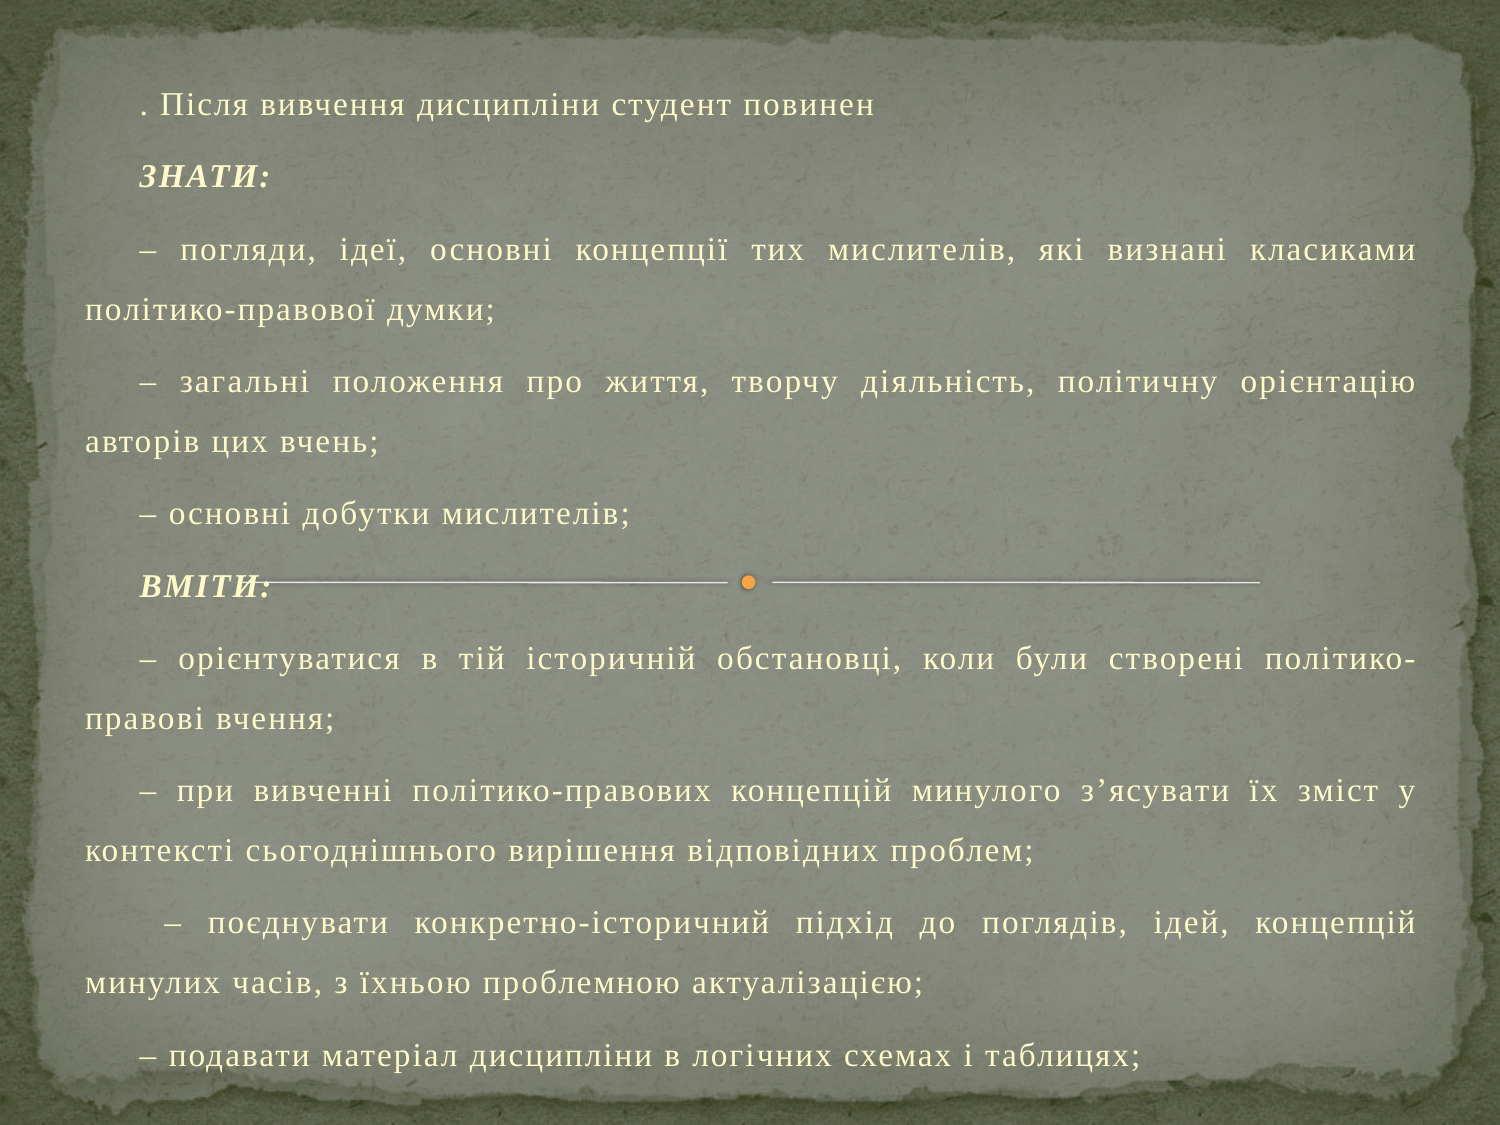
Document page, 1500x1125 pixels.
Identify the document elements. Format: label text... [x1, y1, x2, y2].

subtitle . Після вивчення дисципліни студент повинен ЗНАТИ: – погляди, ідеї, основні концепції тих мислителів, які визнані класиками політико-правової думки; – загальні положення про життя, творчу діяльність, політичну орієнтацію авторів цих вчень; – основні добутки мислителів; ВМІТИ: – орієнтуватися в тій історичній обстановці, коли були створені політико-правові вчення; – при вивченні політико-правових концепцій минулого з’ясувати їх зміст у контексті сьогоднішнього вирішення відповідних проблем; – поєднувати конкретно-історичний підхід до поглядів, ідей, концепцій минулих часів, з їхньою проблемною актуалізацією; – подавати матеріал дисципліни в логічних схемах і таблицях; [41, 54, 1436, 1094]
